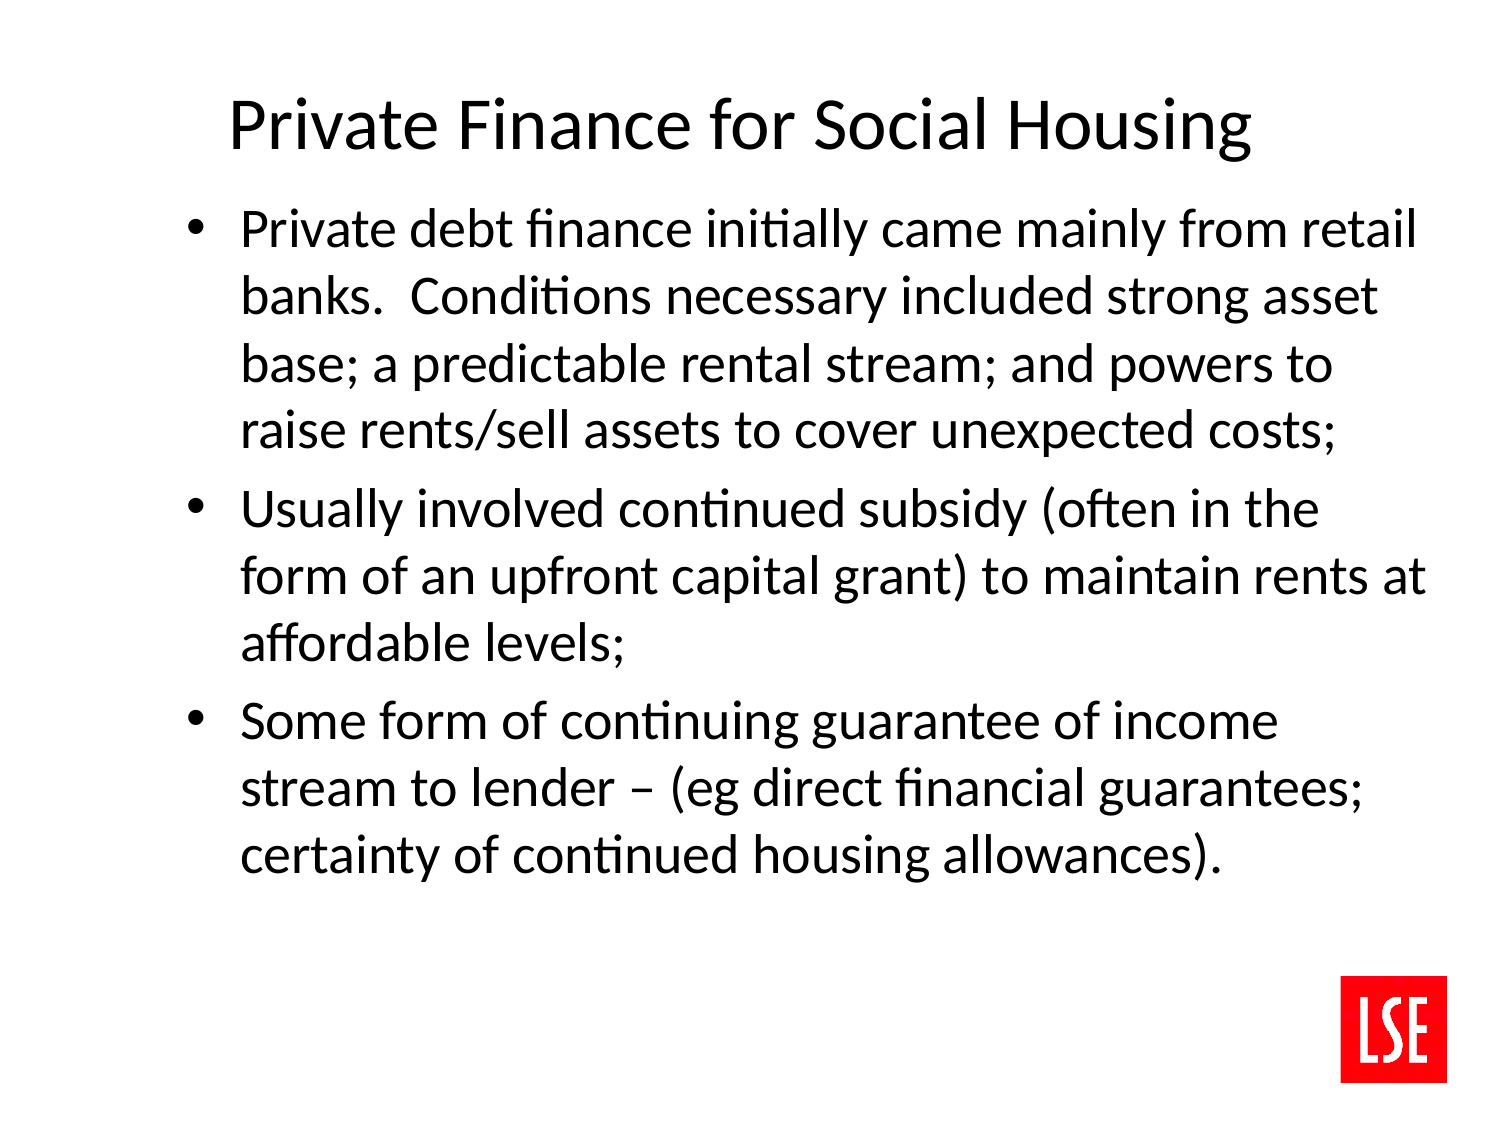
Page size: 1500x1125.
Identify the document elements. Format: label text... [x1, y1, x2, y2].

picture [1340, 975, 1448, 1083]
list Private debt finance initially came mainly from retail banks. Conditions necessary included strong asset base; a predictable rental stream; and powers to raise rents/sell assets to cover unexpected costs; Usually involved continued subsidy (often in the form of an upfront capital grant) to maintain rents at affordable levels; Some form of continuing guarantee of income stream to lender – (eg direct financial guarantees; certainty of continued housing allowances). [171, 184, 1447, 941]
title Private Finance for Social Housing [112, 31, 1388, 209]
